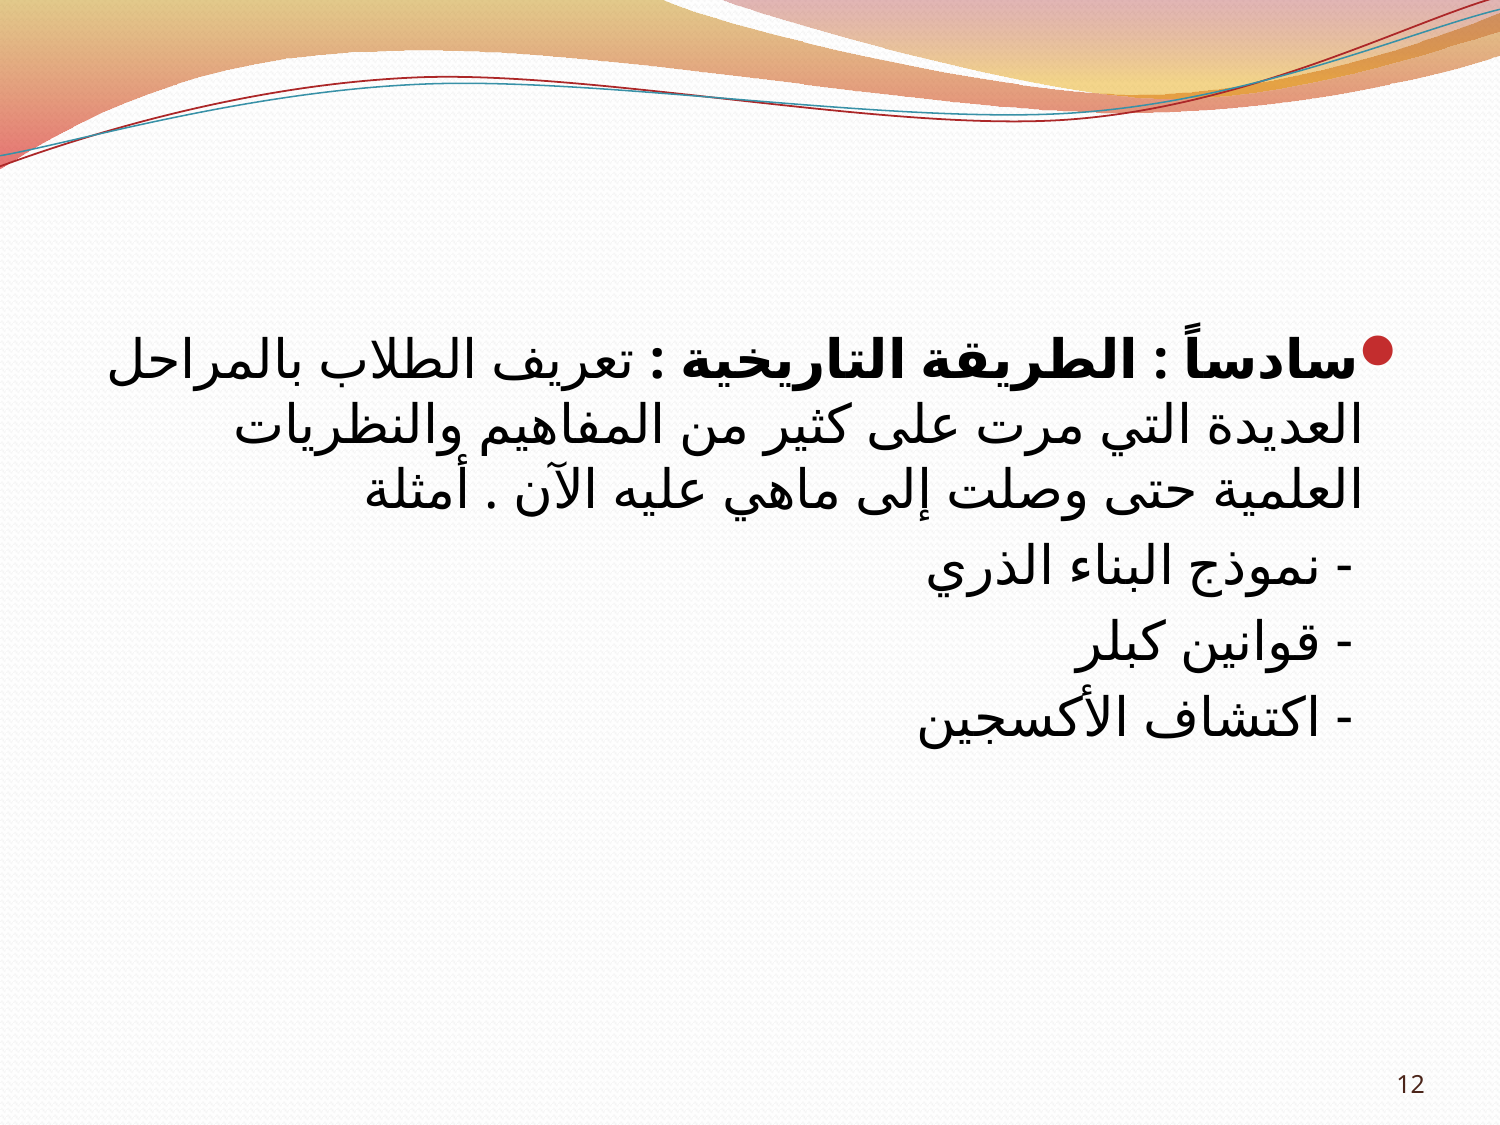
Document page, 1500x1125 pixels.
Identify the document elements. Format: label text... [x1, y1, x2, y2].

slide_number 12 [1299, 1042, 1425, 1103]
list سادساً : الطريقة التاريخية : تعريف الطلاب بالمراحل العديدة التي مرت على كثير من المفاهيم والنظريات العلمية حتى وصلت إلى ماهي عليه الآن . أمثلة - نموذج البناء الذري - قوانين كبلر - اكتشاف الأكسجين [75, 317, 1425, 1038]
